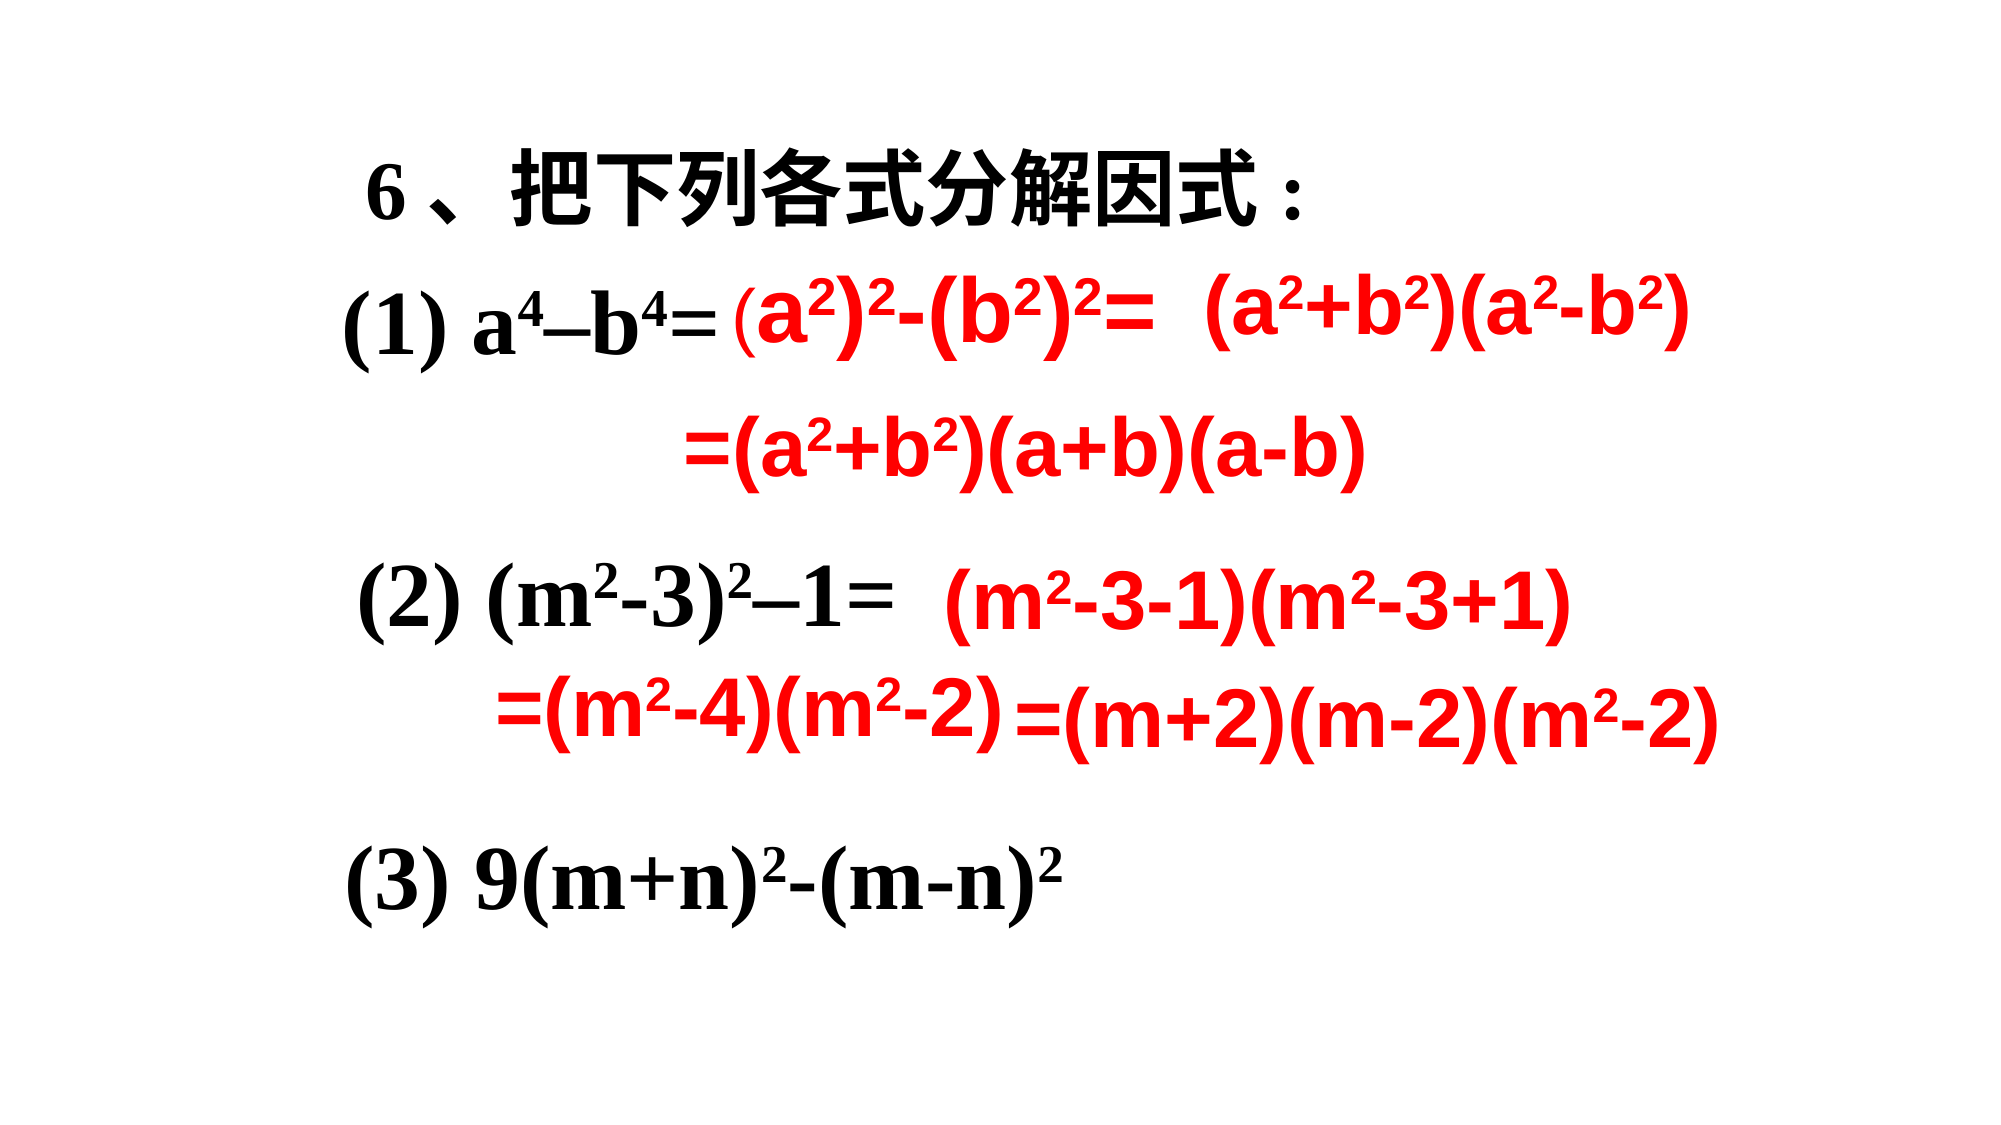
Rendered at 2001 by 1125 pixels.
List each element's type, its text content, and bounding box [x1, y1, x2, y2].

text_box (a2+b2)(a2-b2) [1189, 243, 1709, 359]
text_box =(m2-4)(m2-2) [480, 645, 1295, 760]
text_box (2) (m2-3)2–1= [341, 527, 913, 652]
text_box 6、把下列各式分解因式: [350, 128, 1296, 244]
text_box (a2)2-(b2)2= [716, 243, 1319, 369]
text_box (3) 9(m+n)2-(m-n)2 [329, 810, 1079, 936]
text_box (1) a4–b4= [326, 255, 828, 381]
text_box =(m+2)(m-2)(m2-2) [999, 657, 1739, 772]
text_box =(a2+b2)(a+b)(a-b) [669, 385, 1420, 501]
text_box (m2-3-1)(m2-3+1) [929, 539, 1675, 654]
